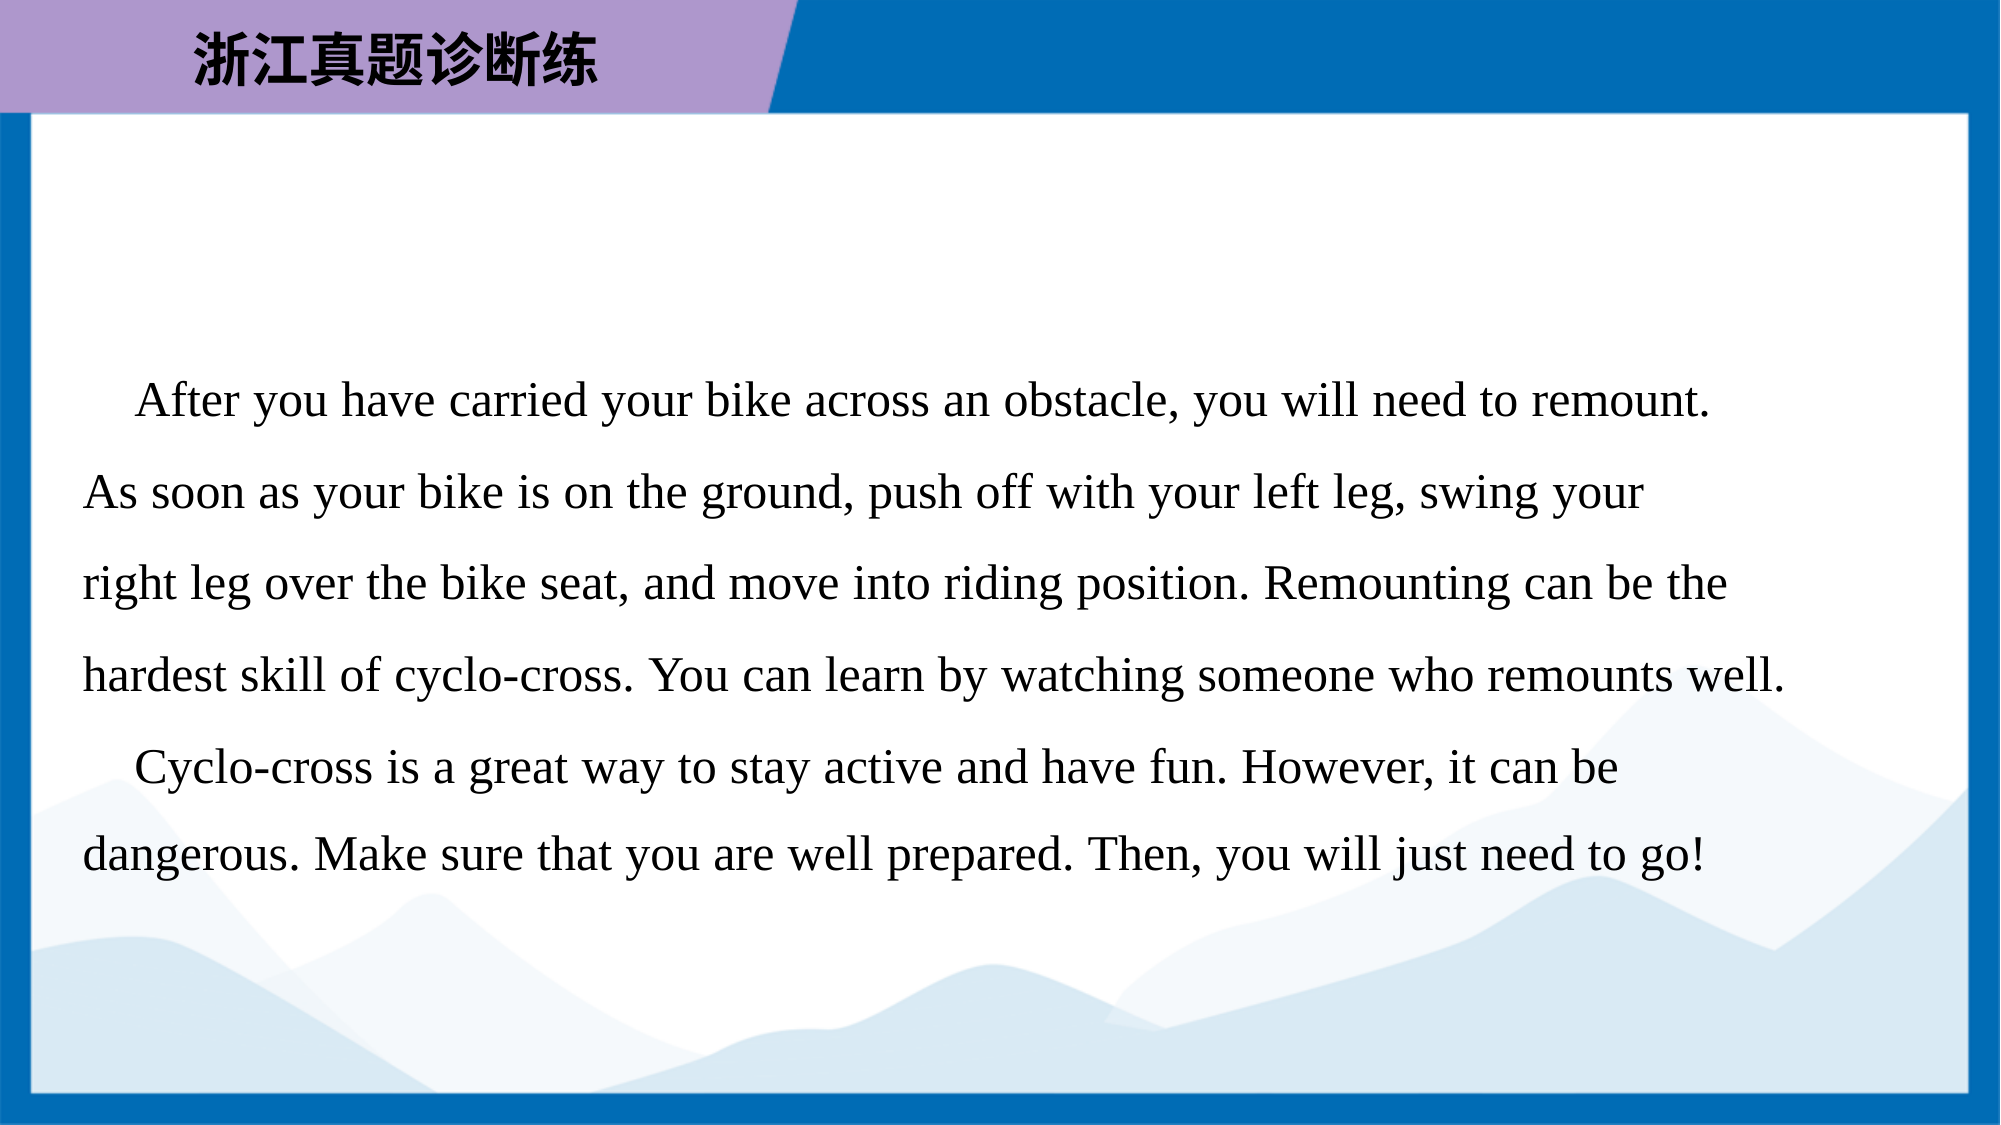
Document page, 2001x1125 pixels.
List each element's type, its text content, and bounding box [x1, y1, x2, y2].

picture [0, 0, 2000, 1125]
text_box After you have carried your bike across an obstacle, you will need to remount. As soon as your bike is on the ground, push off with your left leg, swing your right leg over the bike seat, and move into riding position. Remounting can be the hardest skill of cyclo-cross. You can learn by watching someone who remounts well. Cyclo-cross is a great way to stay active and have fun. However, it can be dangerous. Make sure that you are well prepared. Then, you will just need to go! [82, 334, 1917, 871]
